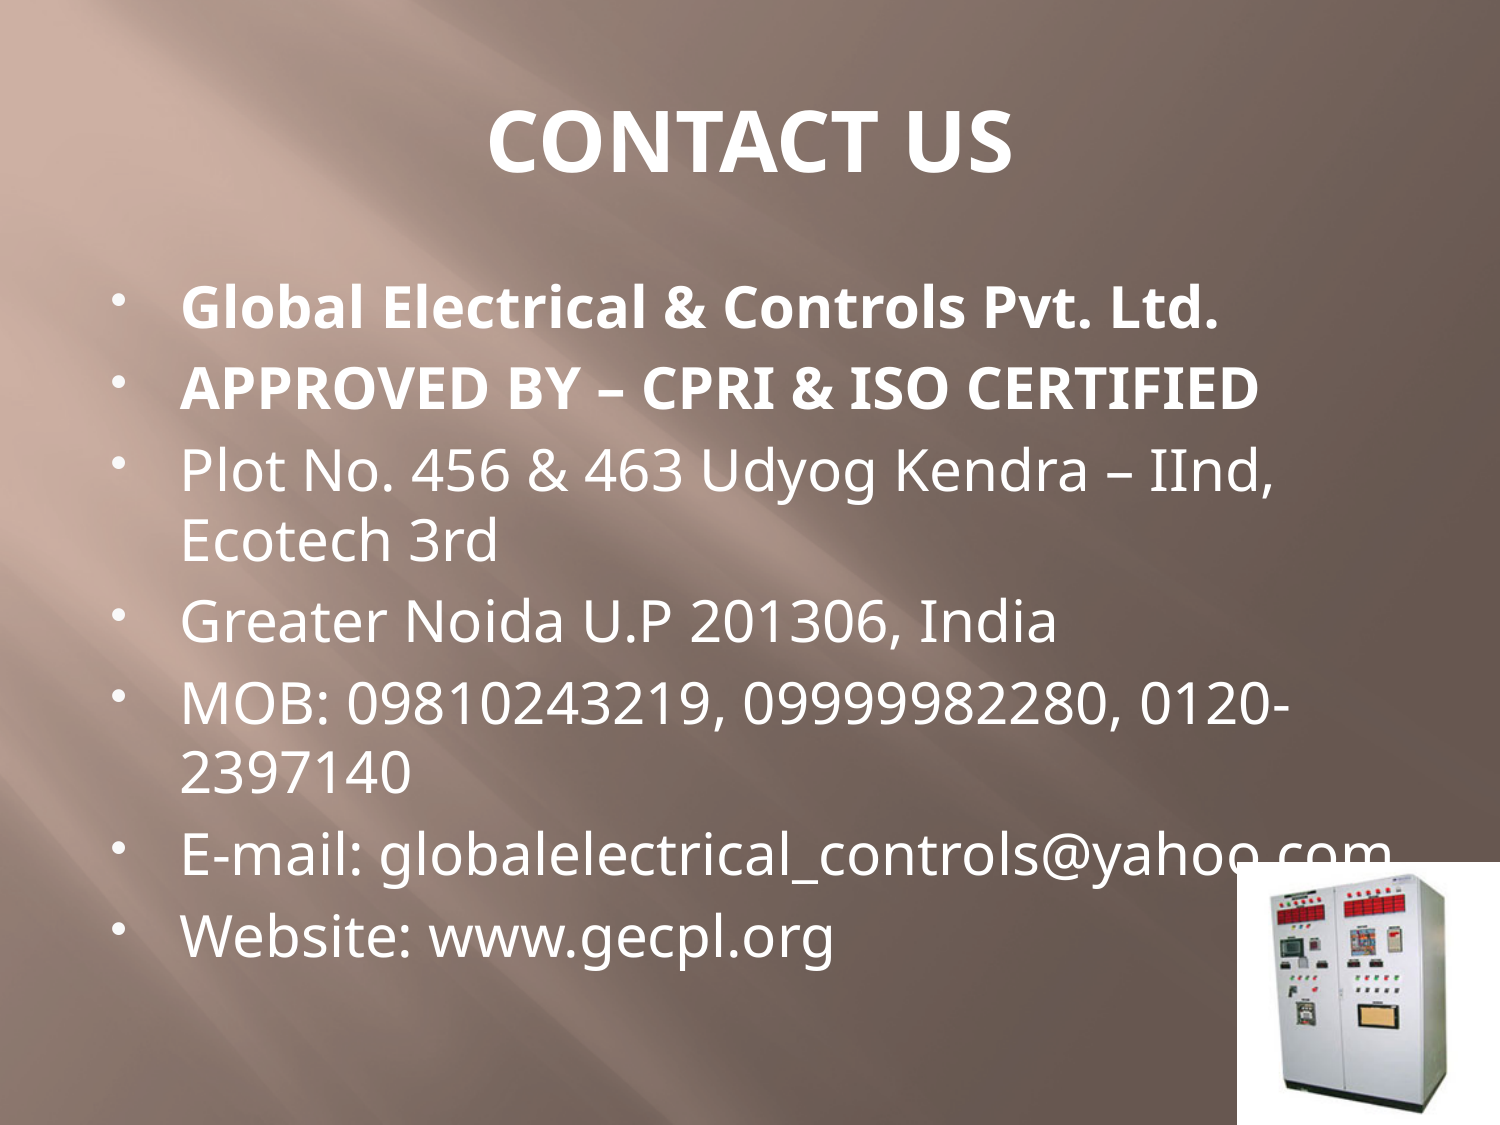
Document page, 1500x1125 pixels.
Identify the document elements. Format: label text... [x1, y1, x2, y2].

title CONTACT US [75, 45, 1425, 233]
list Global Electrical & Controls Pvt. Ltd. APPROVED BY – CPRI & ISO CERTIFIED Plot No. 456 & 463 Udyog Kendra – IInd, Ecotech 3rd Greater Noida U.P 201306, India MOB: 09810243219, 09999982280, 0120-2397140 E-mail: globalelectrical_controls@yahoo.com Website: www.gecpl.org [75, 262, 1425, 1035]
picture [1237, 862, 1500, 1125]
